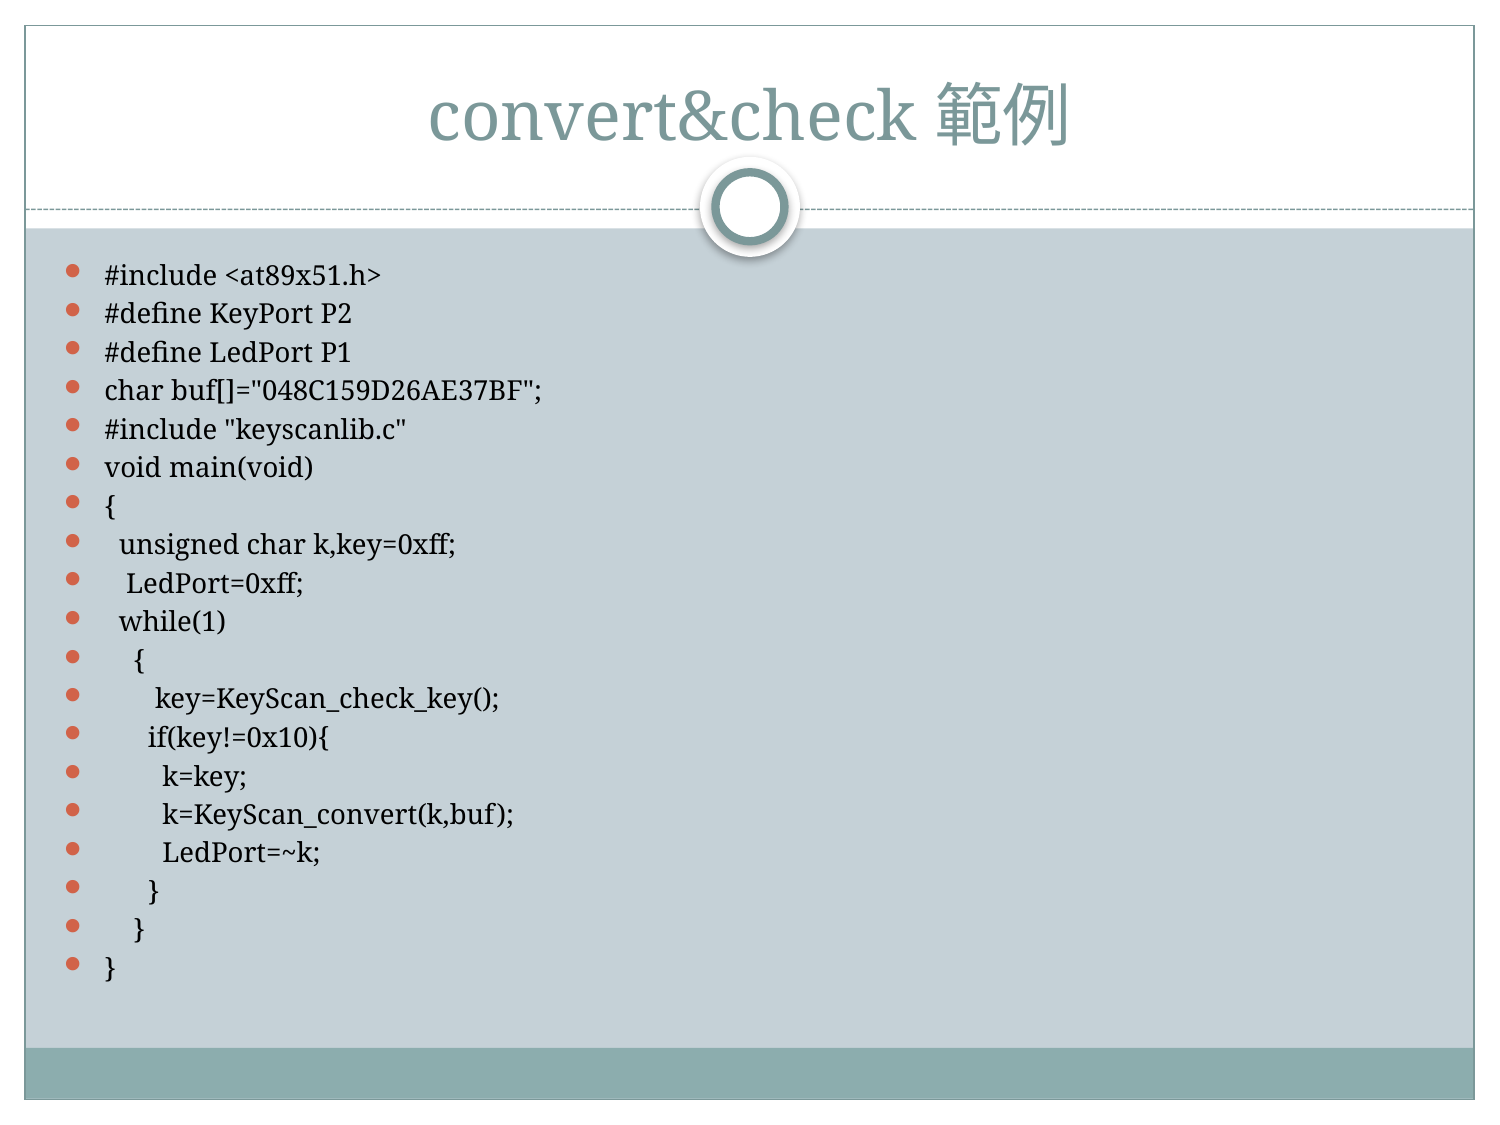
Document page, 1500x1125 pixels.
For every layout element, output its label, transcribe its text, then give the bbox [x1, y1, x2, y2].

title convert&check範例 [49, 37, 1450, 162]
list #include <at89x51.h> #define KeyPort P2 #define LedPort P1 char buf[]="048C159D26AE37BF"; #include "keyscanlib.c" void main(void) { unsigned char k,key=0xff; LedPort=0xff; while(1) { key=KeyScan_check_key(); if(key!=0x10){ k=key; k=KeyScan_convert(k,buf); LedPort=~k; } } } [49, 250, 1445, 1001]
